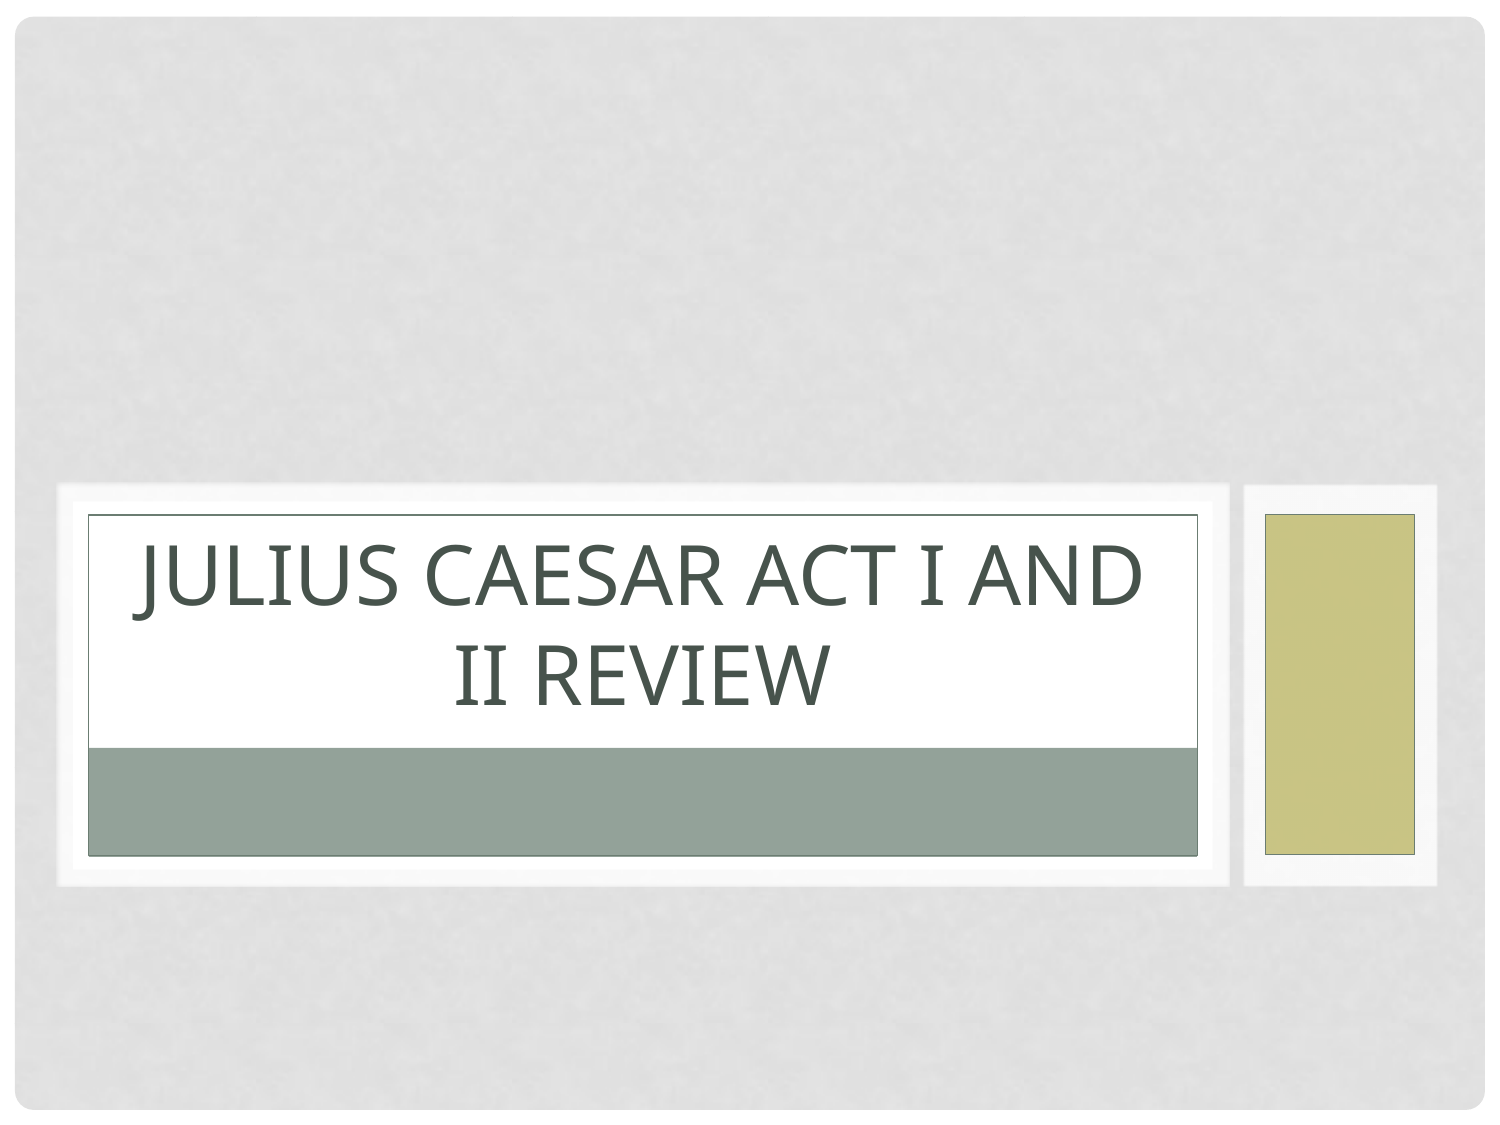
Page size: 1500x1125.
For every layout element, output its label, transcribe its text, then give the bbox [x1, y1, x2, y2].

title Julius Caesar Act I and II Review [99, 529, 1187, 730]
